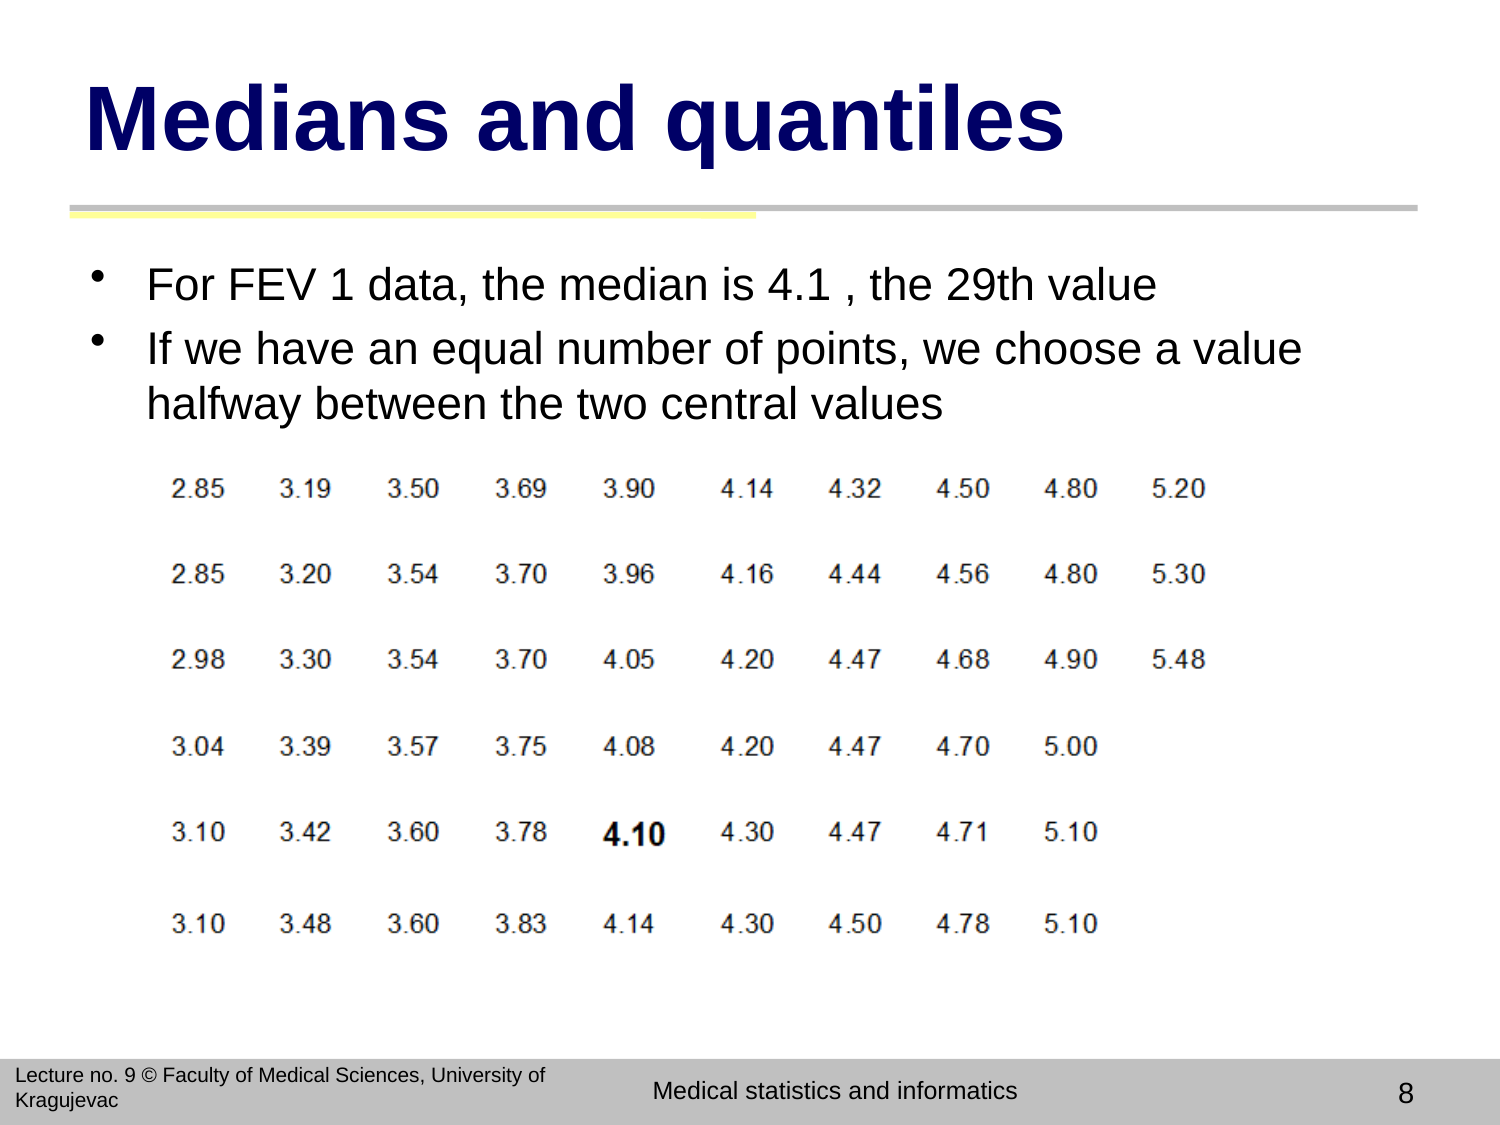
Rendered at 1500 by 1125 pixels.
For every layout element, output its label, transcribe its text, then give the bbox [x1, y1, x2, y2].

title Medians and quantiles [69, 19, 1426, 208]
list For FEV 1 data, the median is 4.1 , the 29th value If we have an equal number of points, we choose a value halfway between the two central values [74, 246, 1454, 1023]
picture [151, 440, 1253, 980]
slide_number Lecture no. 9 © Faculty of Medical Sciences, University of Kragujevac [0, 1053, 611, 1108]
footer Medical statistics and informatics [512, 1066, 1160, 1125]
slide_number 8 [1164, 1066, 1430, 1125]
